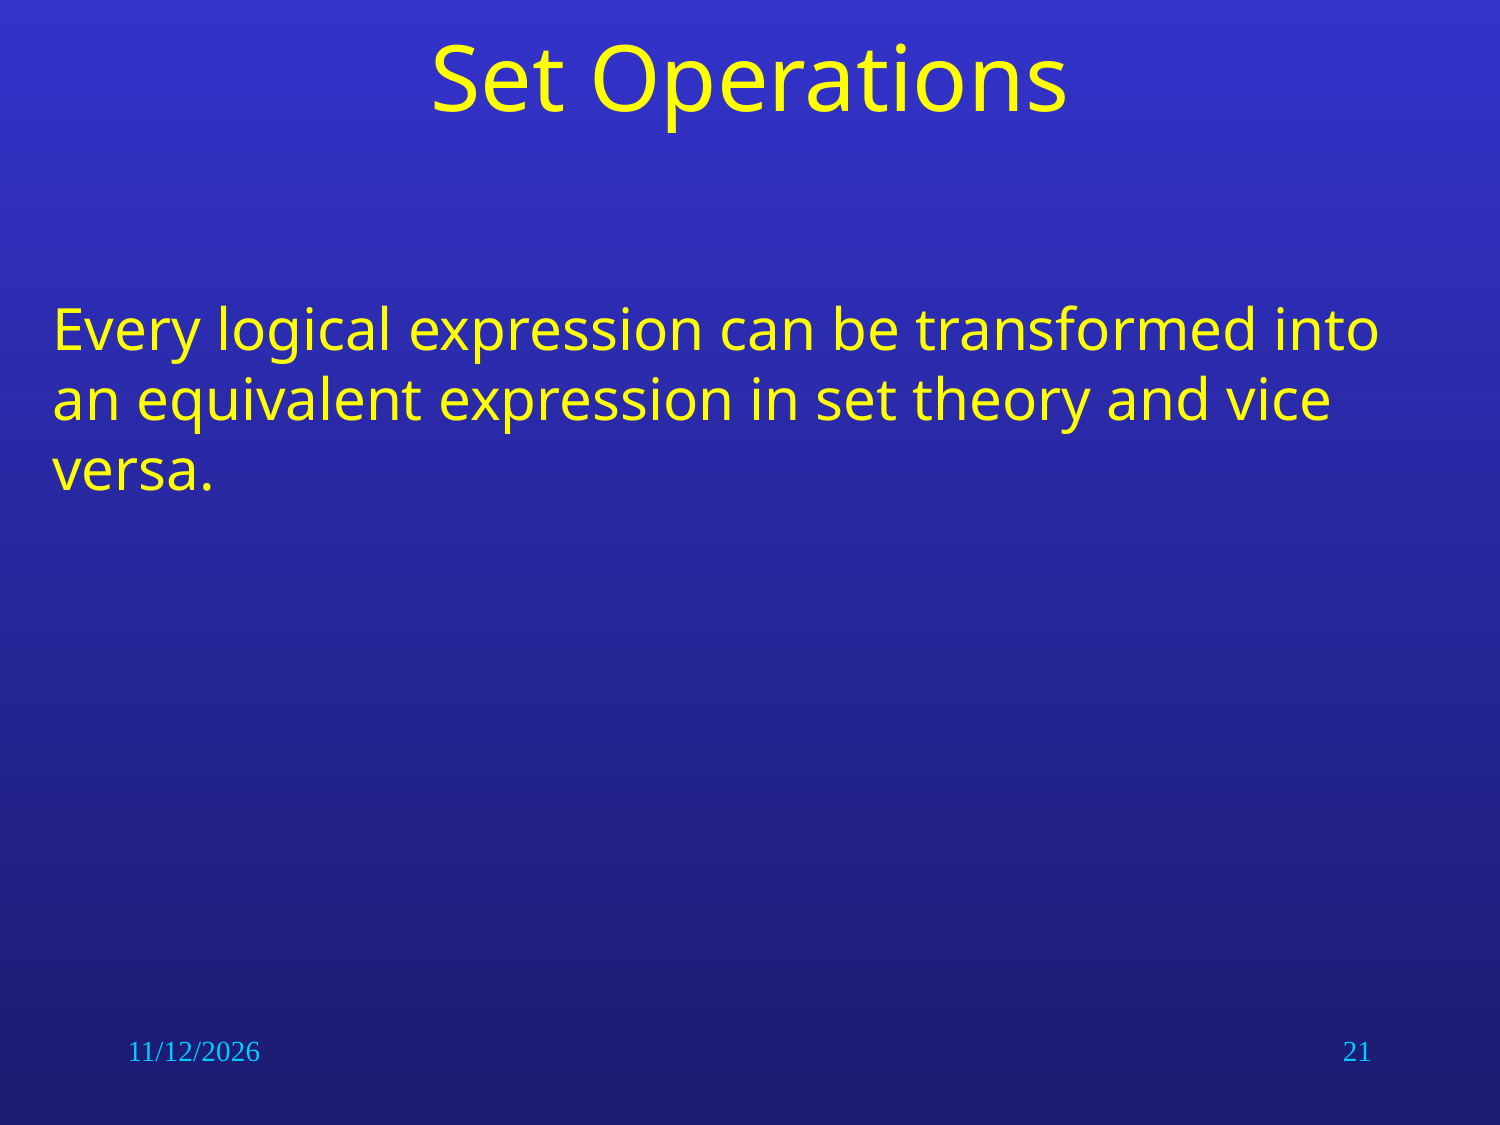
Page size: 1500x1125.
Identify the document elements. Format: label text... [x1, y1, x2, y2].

list Every logical expression can be transformed into an equivalent expression in set theory and vice versa. [37, 174, 1475, 938]
title Set Operations [112, 24, 1388, 125]
slide_number 21 [1074, 1025, 1388, 1100]
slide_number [112, 1025, 425, 1100]
